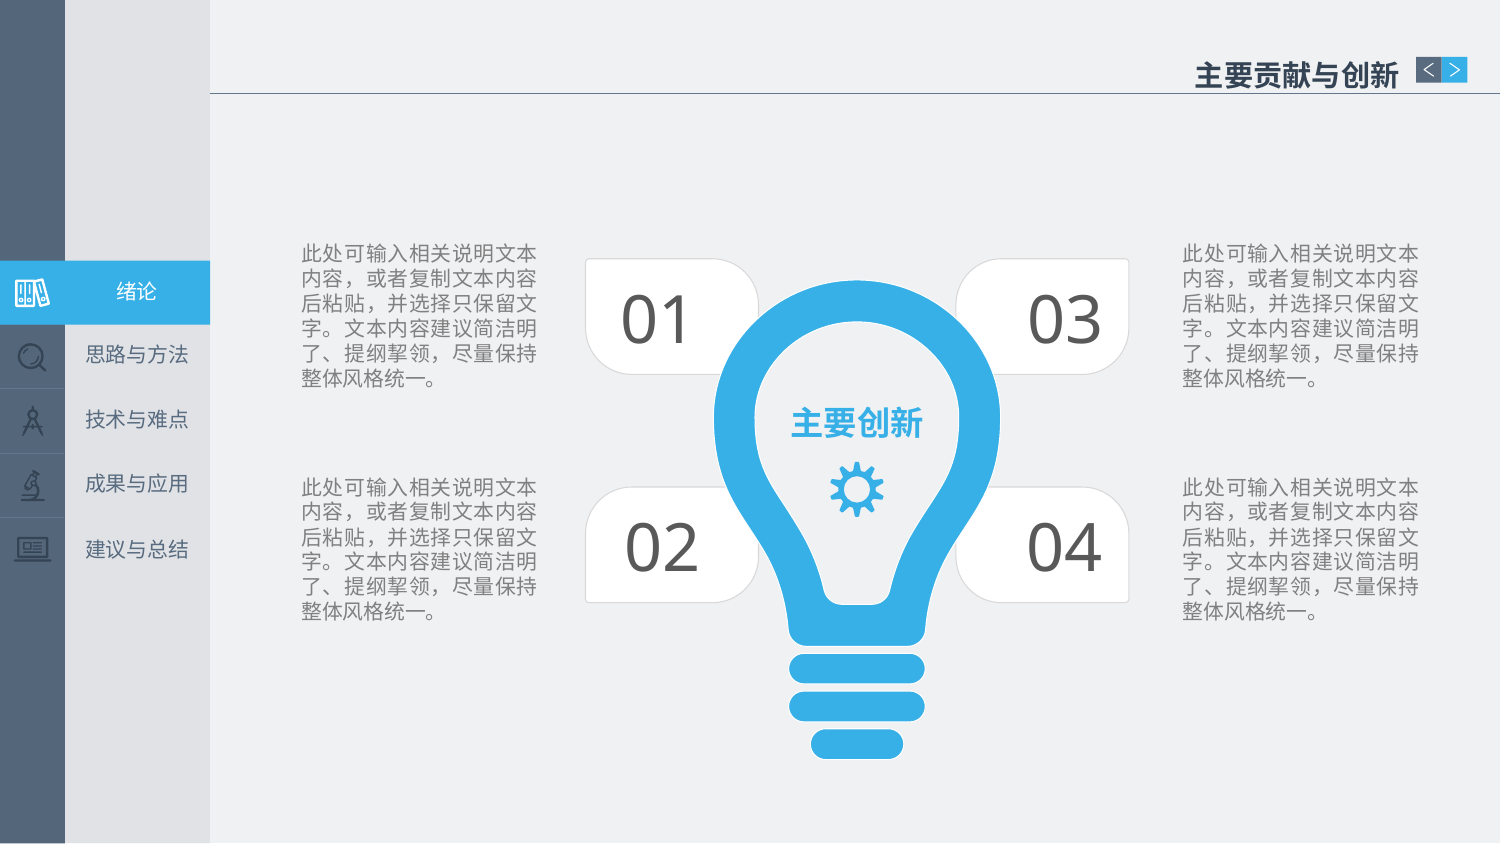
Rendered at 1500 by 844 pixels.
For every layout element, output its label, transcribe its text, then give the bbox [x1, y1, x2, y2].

text_box 此处可输入相关说明文本内容，或者复制文本内容后粘贴，并选择只保留文字。文本内容建议简洁明了、提纲挈领，尽量保持整体风格统一。 [1182, 240, 1419, 391]
text_box 成果与应用 [70, 463, 204, 503]
text_box 此处可输入相关说明文本内容，或者复制文本内容后粘贴，并选择只保留文字。文本内容建议简洁明了、提纲挈领，尽量保持整体风格统一。 [1182, 474, 1419, 625]
text_box [13, 536, 52, 562]
text_box 此处可输入相关说明文本内容，或者复制文本内容后粘贴，并选择只保留文字。文本内容建议简洁明了、提纲挈领，尽量保持整体风格统一。 [301, 474, 538, 625]
text_box 01 [605, 269, 712, 364]
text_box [1415, 56, 1440, 83]
text_box 建议与总结 [70, 529, 204, 569]
text_box [583, 484, 708, 605]
text_box 思路与方法 [70, 334, 204, 374]
text_box 04 [1011, 497, 1118, 593]
text_box [15, 278, 50, 308]
text_box [961, 256, 1131, 377]
text_box [0, 259, 212, 327]
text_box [713, 279, 1001, 760]
text_box 绪论 [101, 271, 173, 311]
text_box 主要贡献与创新 [962, 40, 1400, 93]
text_box 技术与难点 [70, 399, 204, 439]
text_box 02 [609, 497, 708, 593]
text_box [583, 256, 753, 377]
text_box [1005, 484, 1131, 605]
text_box 03 [1012, 269, 1119, 364]
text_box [0, 324, 65, 518]
text_box 此处可输入相关说明文本内容，或者复制文本内容后粘贴，并选择只保留文字。文本内容建议简洁明了、提纲挈领，尽量保持整体风格统一。 [301, 240, 538, 391]
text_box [1441, 56, 1468, 83]
